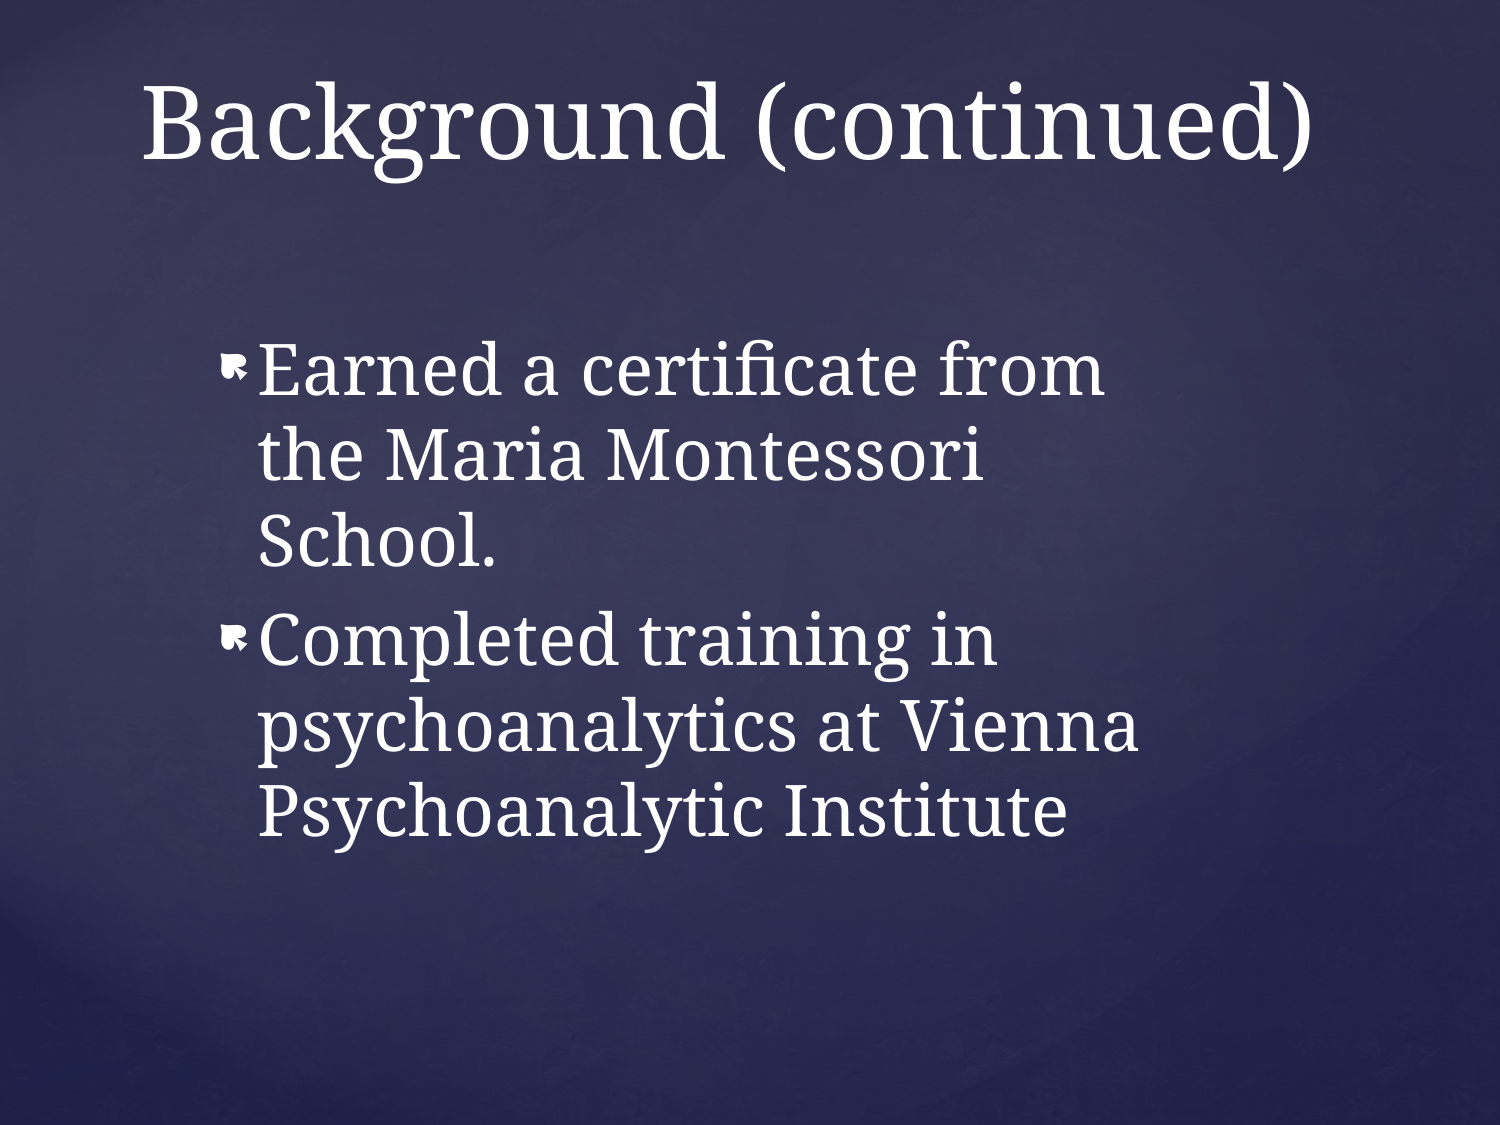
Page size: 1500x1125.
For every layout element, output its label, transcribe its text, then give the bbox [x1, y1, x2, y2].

list Earned a certificate from the Maria Montessori School. Completed training in psychoanalytics at Vienna Psychoanalytic Institute [200, 287, 1200, 888]
title Background (continued) [125, 37, 1363, 188]
